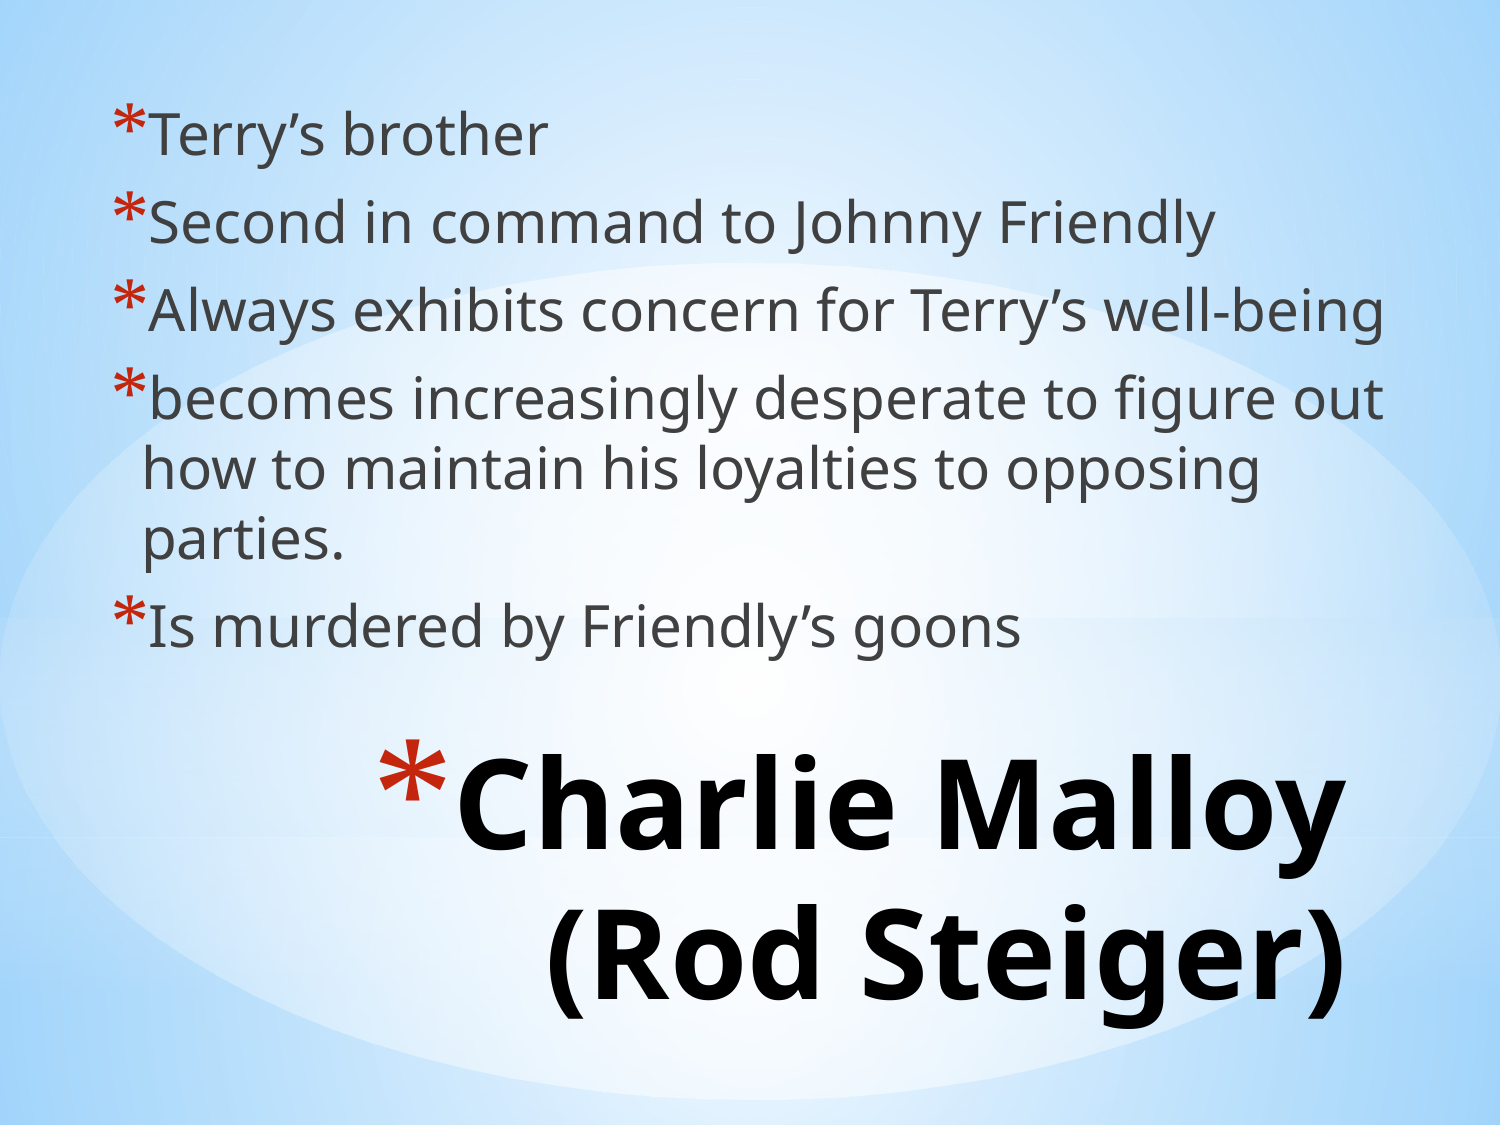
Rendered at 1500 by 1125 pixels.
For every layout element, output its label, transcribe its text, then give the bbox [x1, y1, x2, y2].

list Terry’s brother Second in command to Johnny Friendly Always exhibits concern for Terry’s well-being becomes increasingly desperate to figure out how to maintain his loyalties to opposing parties. Is murdered by Friendly’s goons [88, 90, 1424, 660]
title Charlie Malloy (Rod Steiger) [294, 717, 1363, 905]
